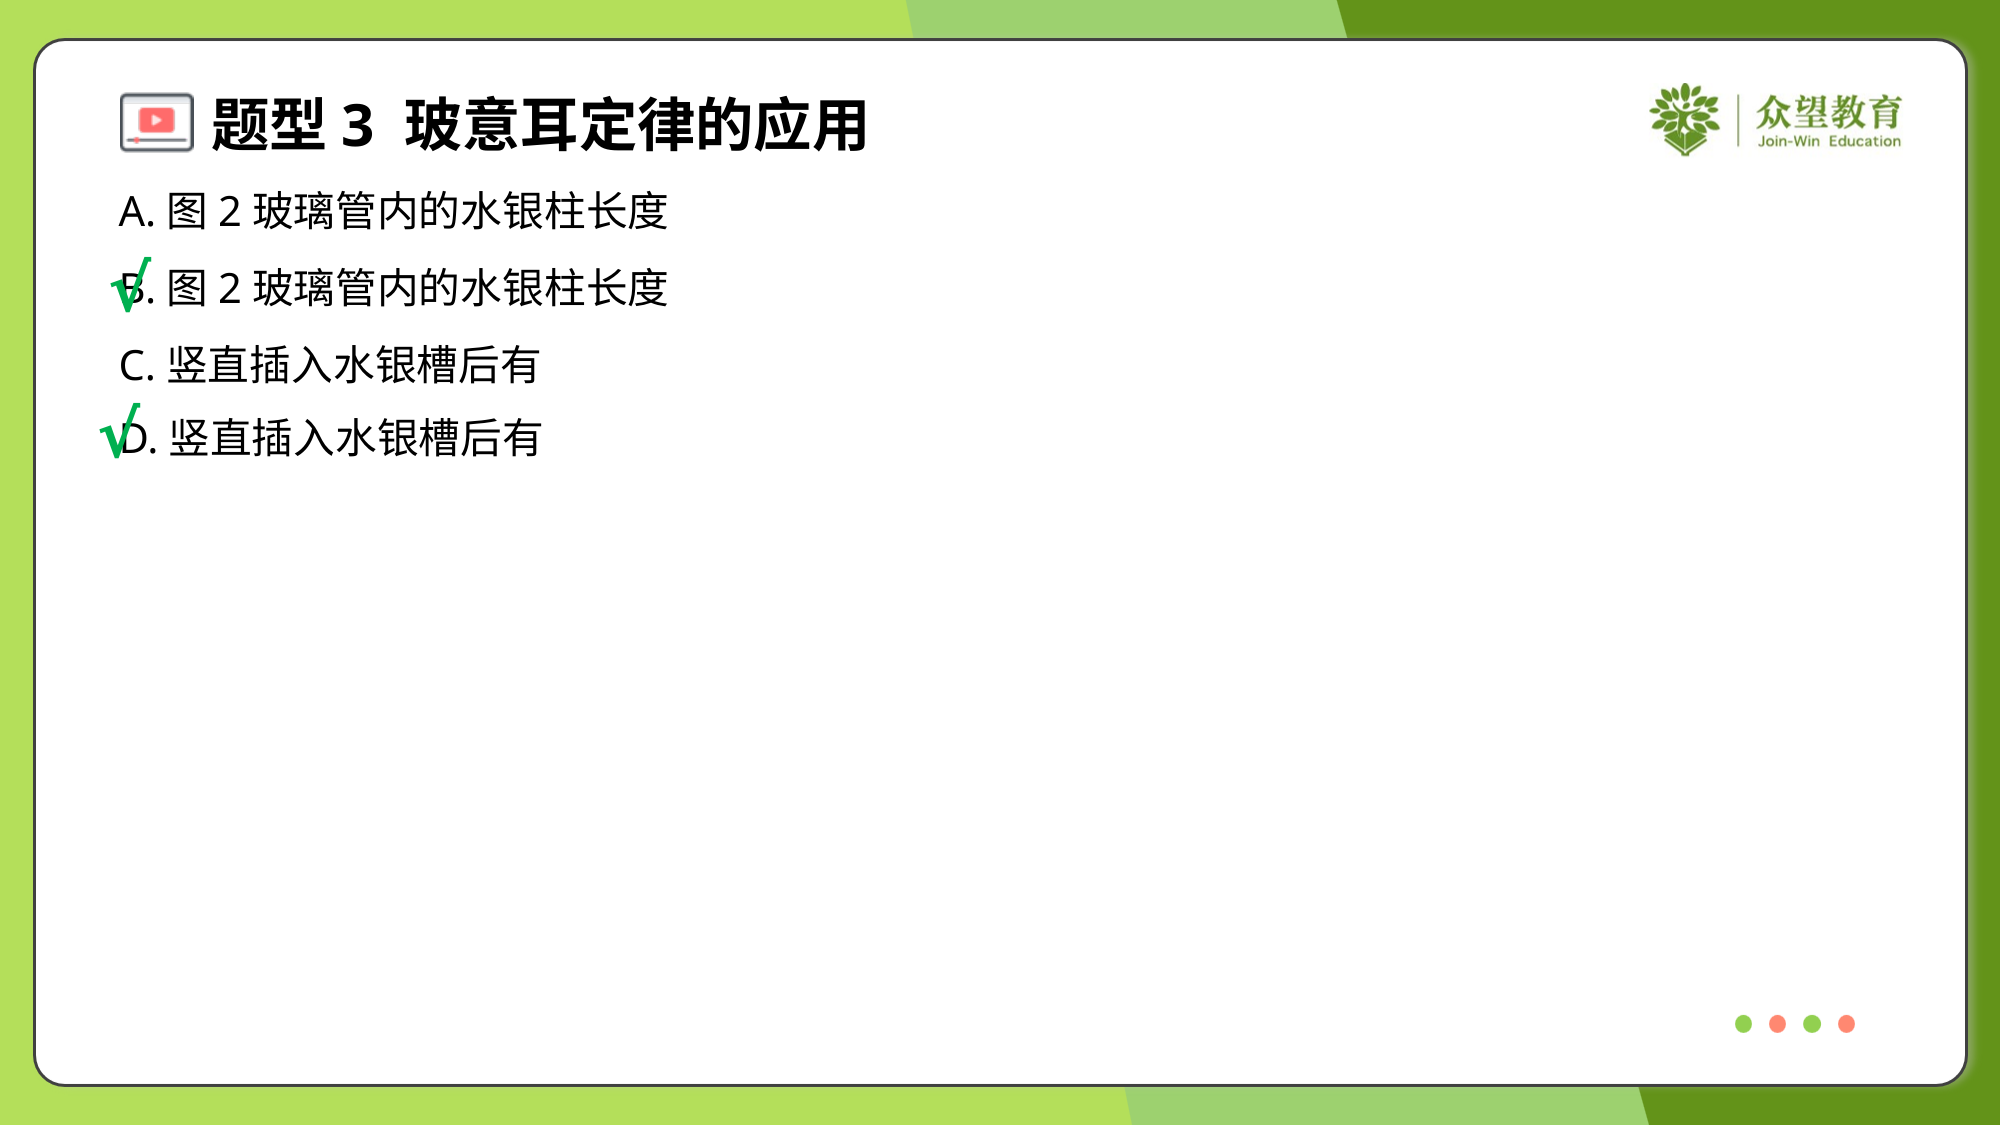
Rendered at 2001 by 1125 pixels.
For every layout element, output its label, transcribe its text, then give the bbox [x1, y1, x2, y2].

text_box √ [108, 246, 152, 325]
text_box √ [97, 393, 211, 471]
picture [0, 0, 2000, 1125]
